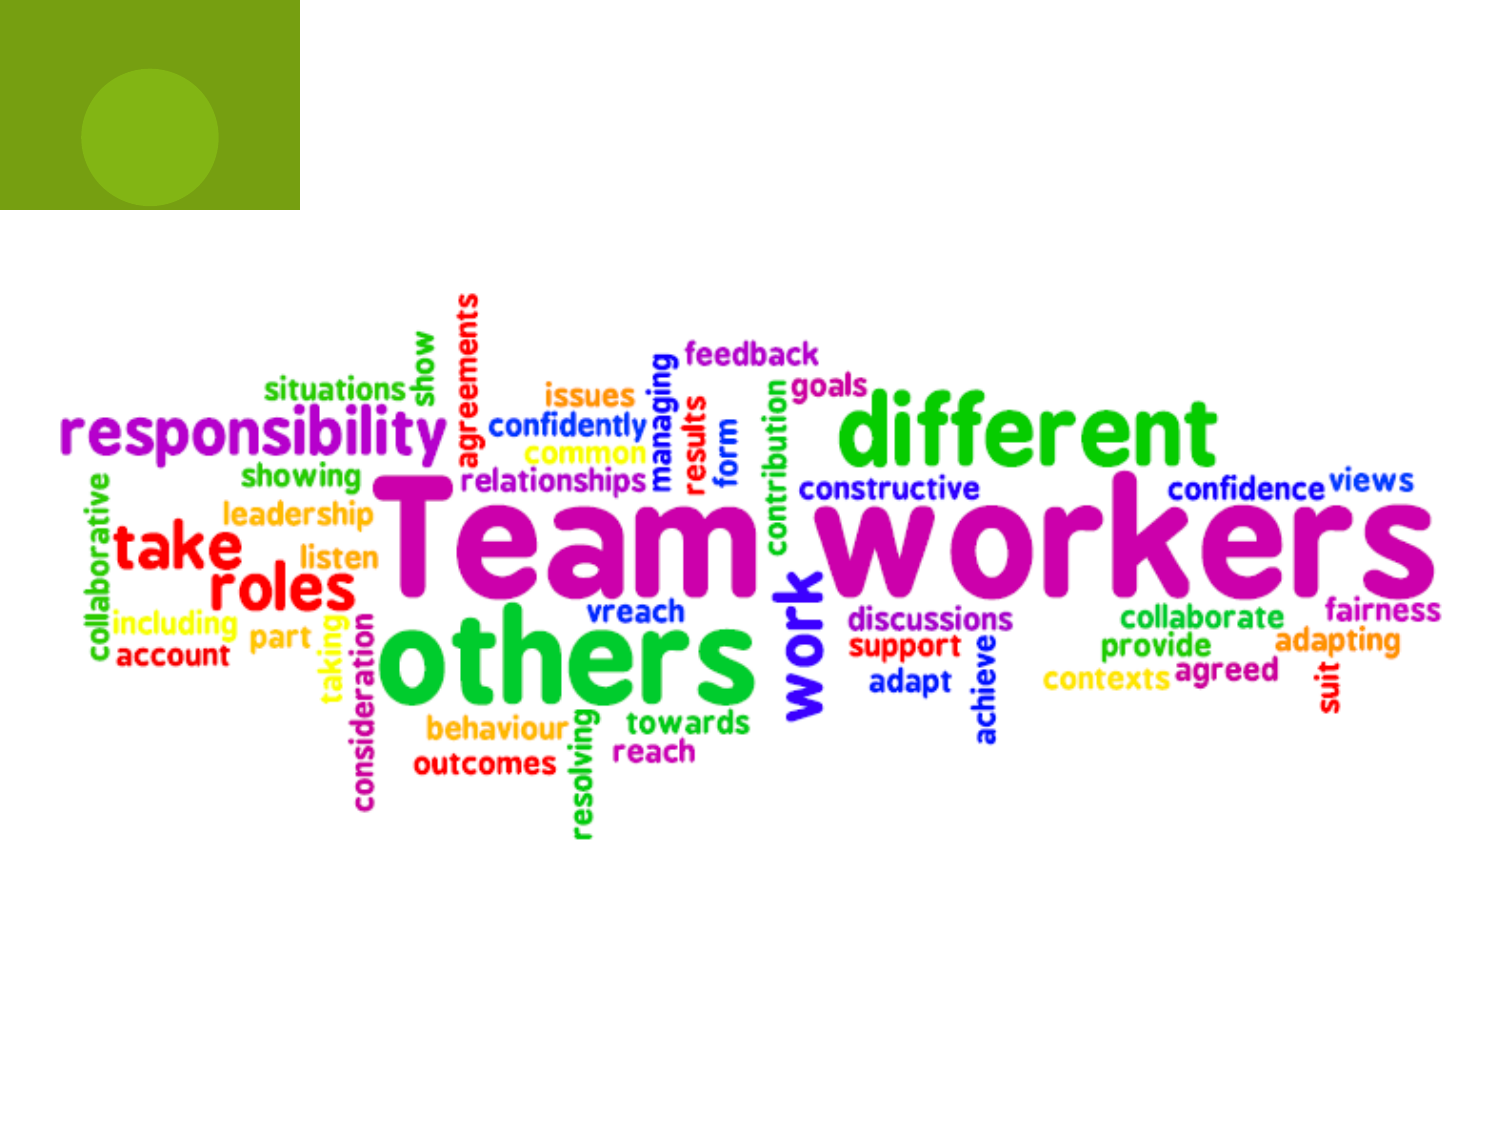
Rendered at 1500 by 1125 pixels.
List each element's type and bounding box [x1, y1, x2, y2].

picture [0, 210, 1497, 916]
